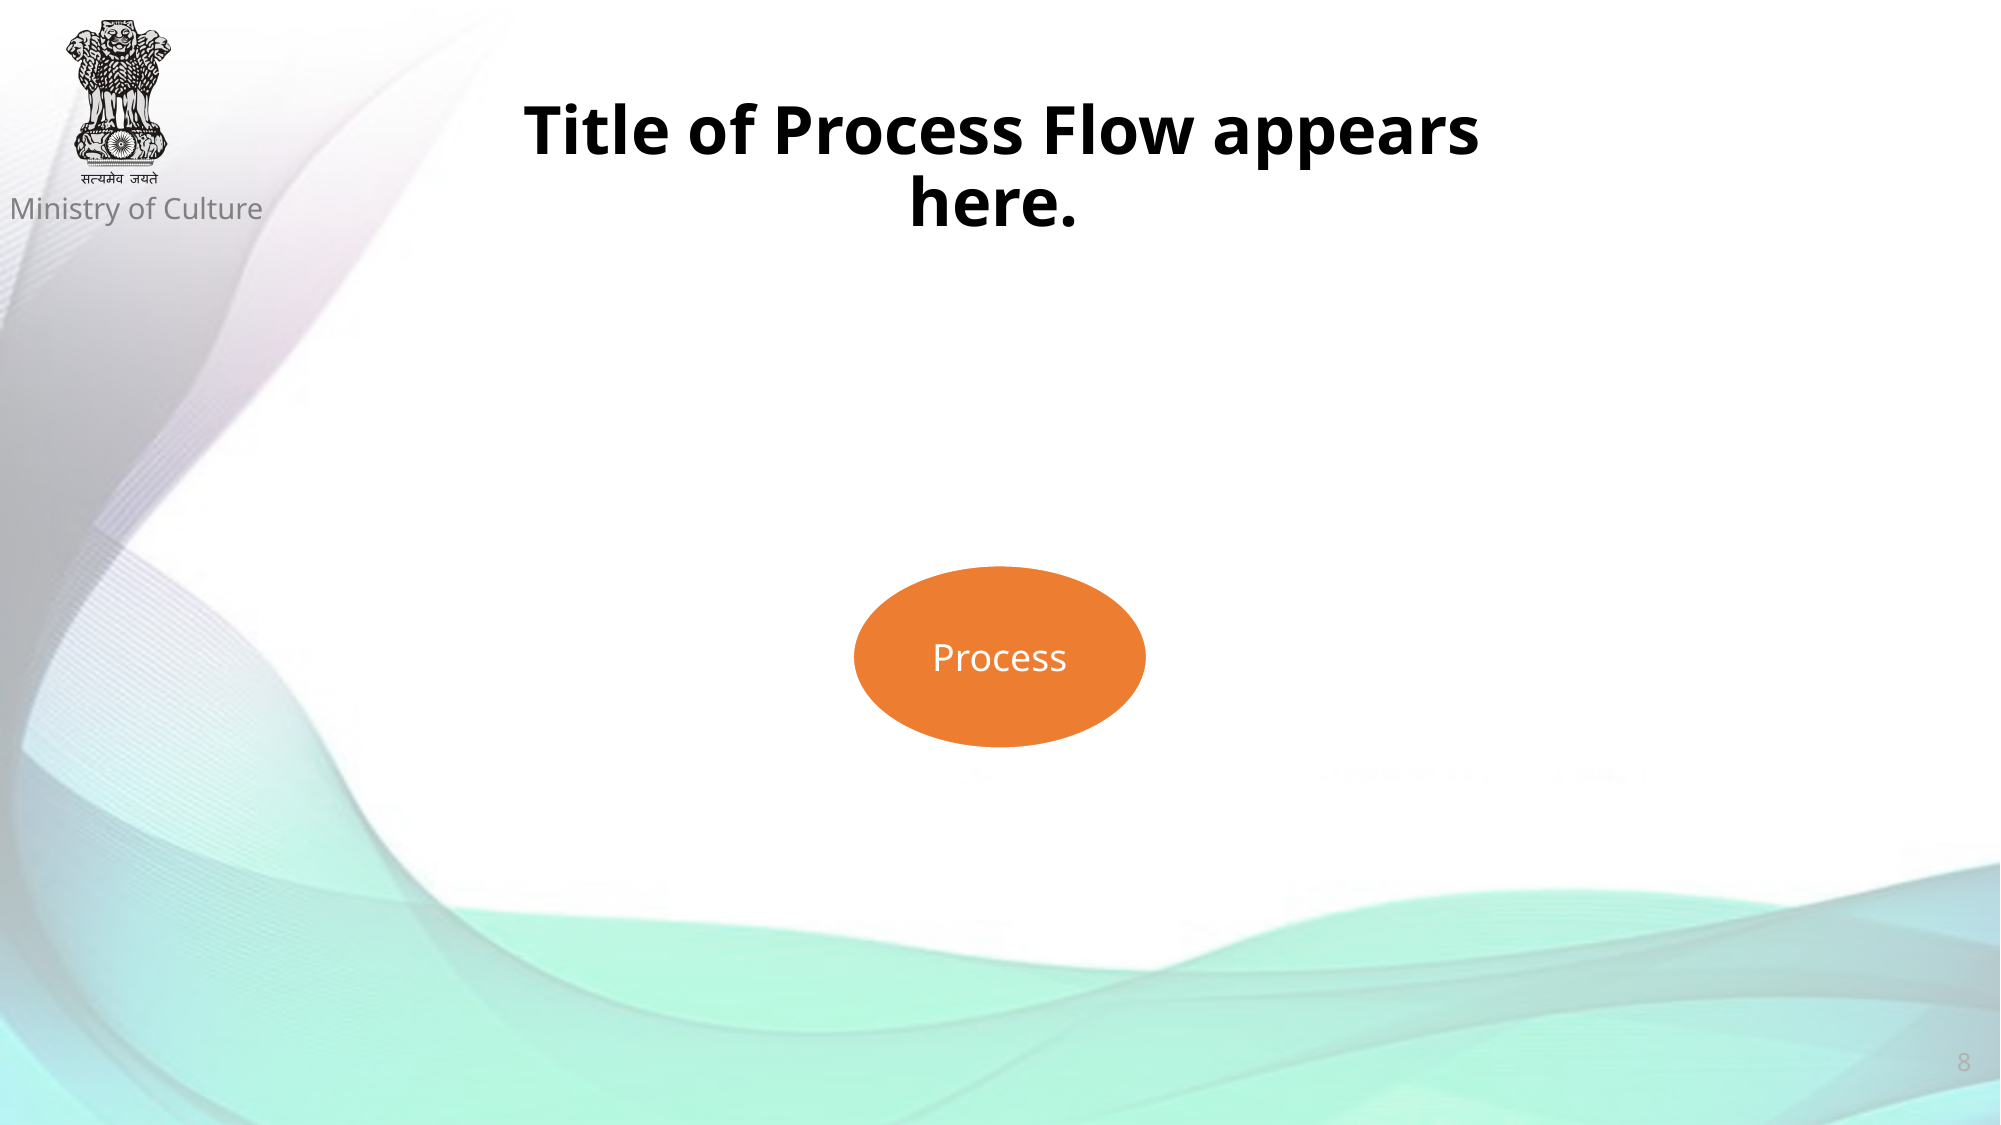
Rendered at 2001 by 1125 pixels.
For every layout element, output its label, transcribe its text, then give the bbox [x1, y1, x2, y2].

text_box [411, 290, 1588, 1024]
text_box Title of Process Flow appears here. [491, 89, 1513, 249]
slide_number 8 [1536, 1033, 1987, 1094]
picture [66, 20, 171, 184]
